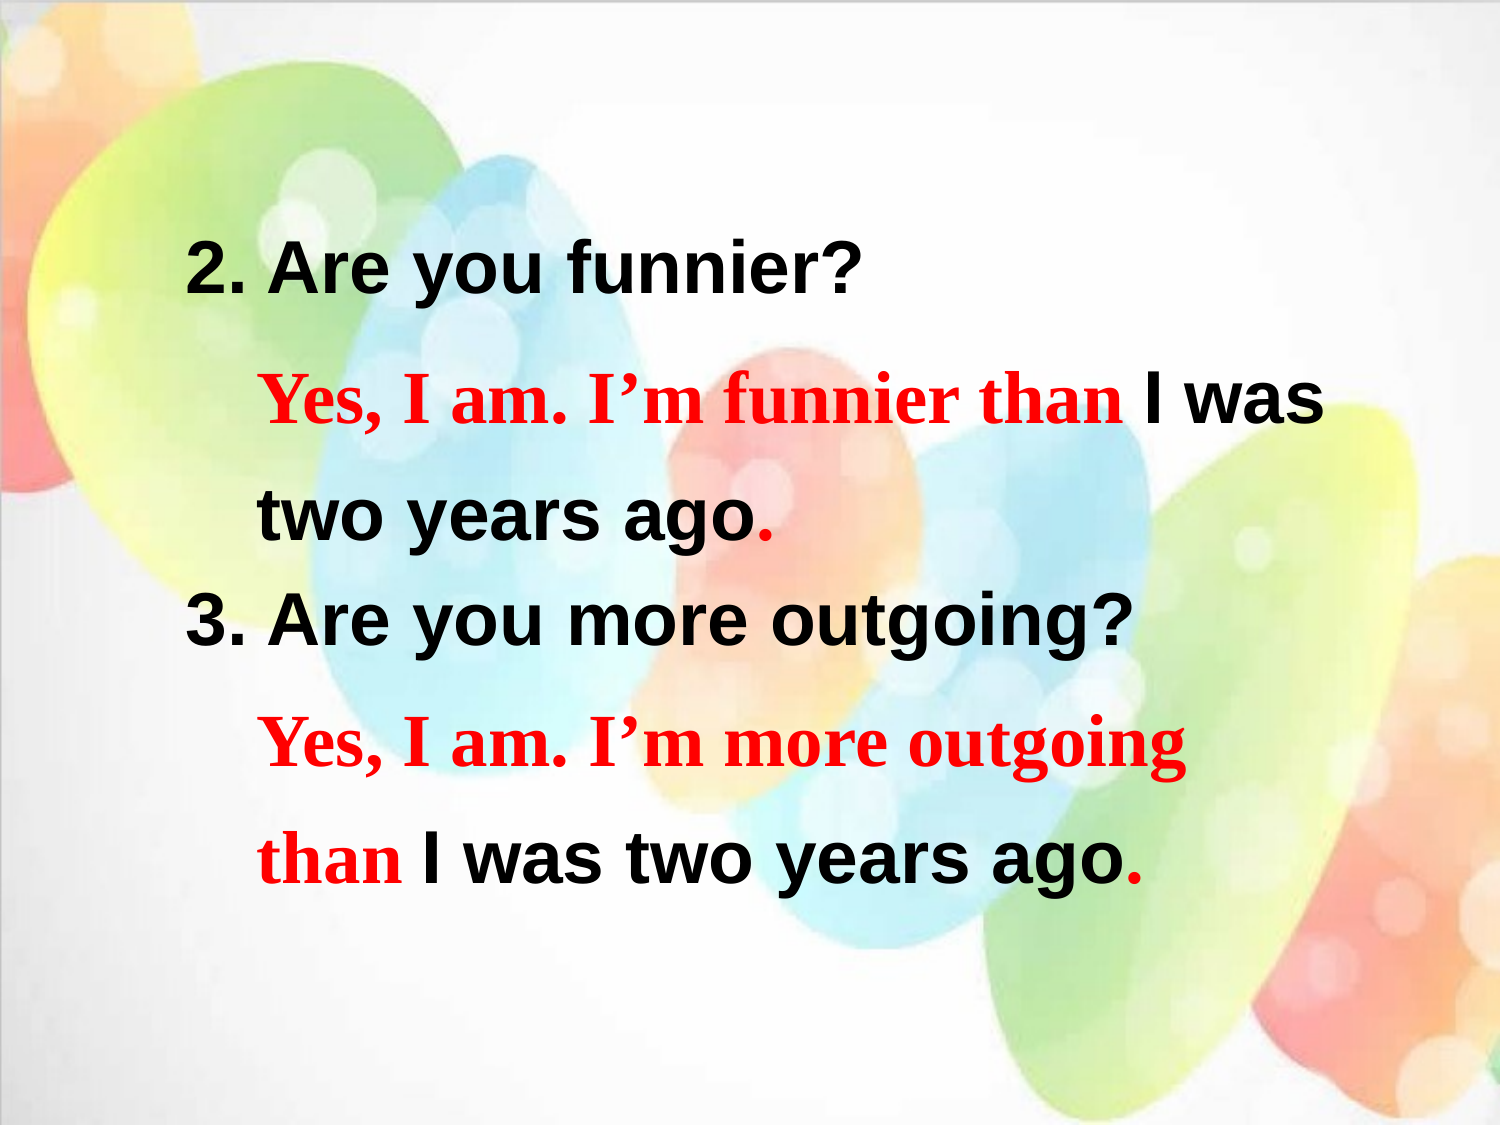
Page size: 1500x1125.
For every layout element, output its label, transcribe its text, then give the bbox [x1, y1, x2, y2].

text_box 2. Are you funnier? 3. Are you more outgoing? [171, 184, 1370, 965]
text_box Yes, I am. I’m funnier than I was two years ago. [242, 314, 1353, 563]
text_box Yes, I am. I’m more outgoing than I was two years ago. [242, 656, 1294, 906]
picture [0, 0, 1500, 1125]
